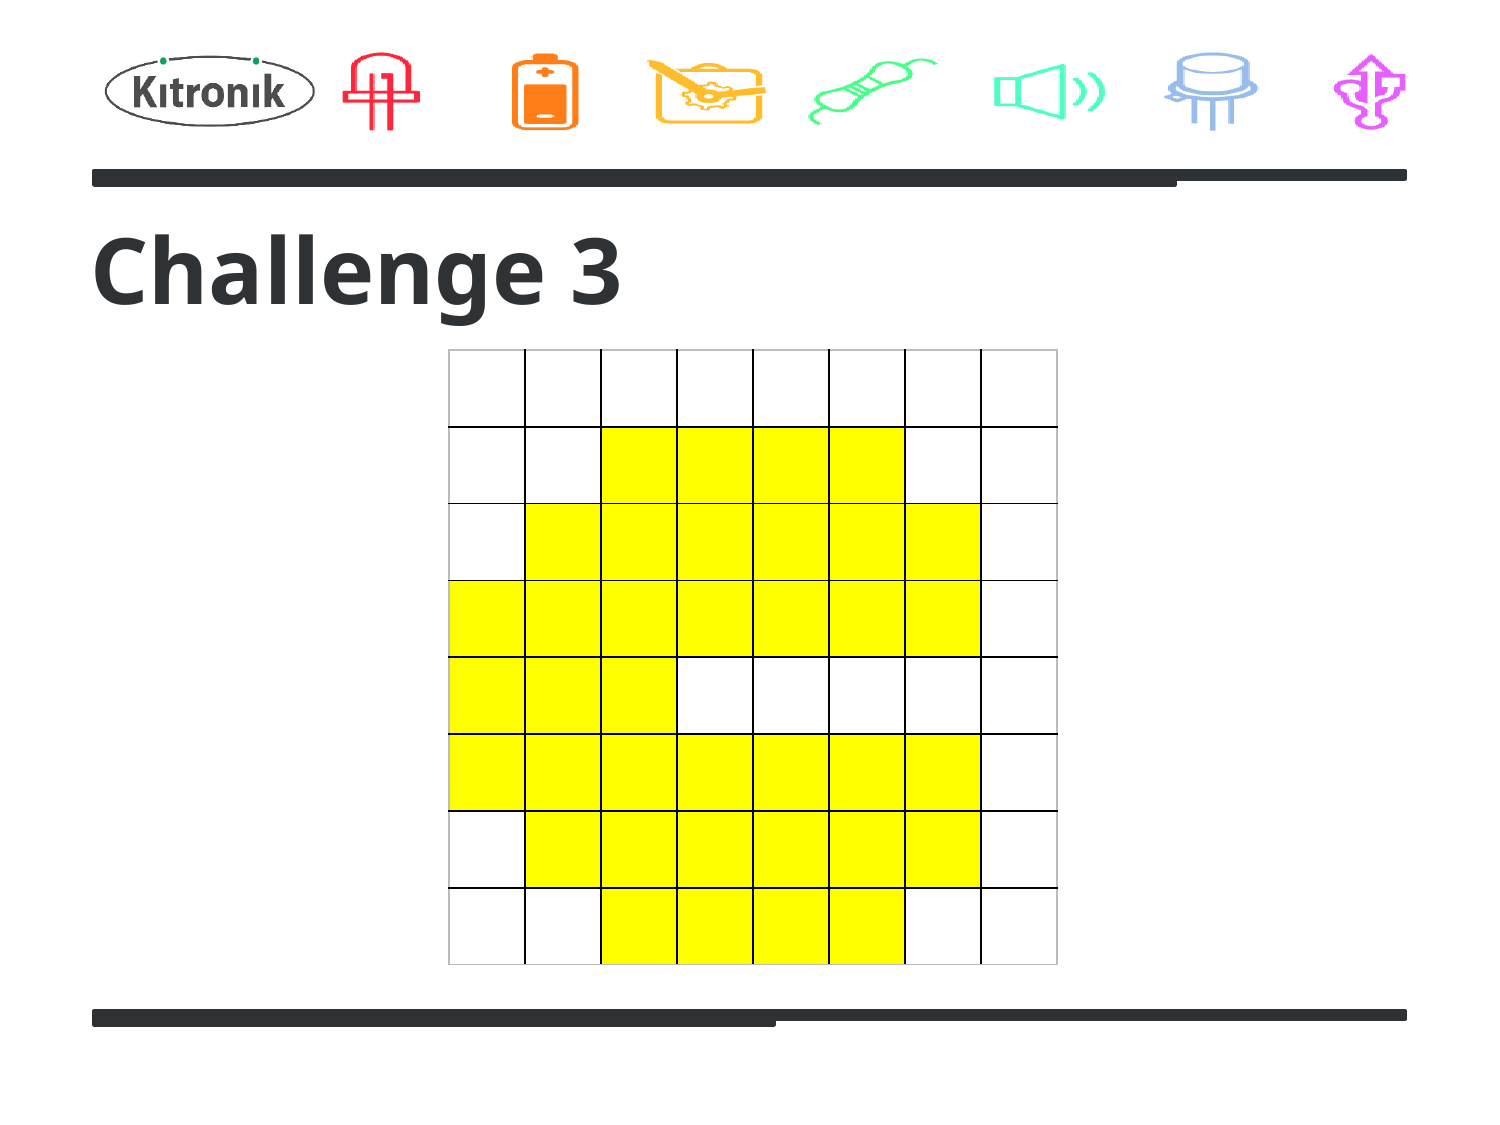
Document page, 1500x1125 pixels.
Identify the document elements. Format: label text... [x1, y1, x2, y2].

table_header [526, 351, 600, 426]
table_cell [982, 812, 1056, 887]
table_header [982, 351, 1056, 426]
table_cell [906, 889, 980, 964]
table_cell [450, 735, 524, 810]
table_cell [906, 735, 980, 810]
table_cell [830, 735, 904, 810]
table_cell [678, 504, 752, 580]
table_cell [526, 658, 600, 733]
table_cell [754, 428, 828, 503]
table_cell [754, 658, 828, 733]
table_cell [906, 581, 980, 656]
picture [94, 44, 325, 138]
table_header [602, 351, 676, 426]
table_header [906, 351, 980, 426]
text_box [92, 181, 1177, 187]
table_cell [830, 504, 904, 580]
table_cell [982, 428, 1056, 503]
table_cell [602, 581, 676, 656]
table_cell [678, 889, 752, 964]
table_cell [982, 889, 1056, 964]
table_header [754, 351, 828, 426]
table_cell [754, 889, 828, 964]
table_header [450, 351, 524, 426]
table_cell [906, 428, 980, 503]
table_cell [982, 581, 1056, 656]
table_cell [678, 812, 752, 887]
title Challenge 3 [75, 174, 1425, 362]
table_cell [526, 581, 600, 656]
table_cell [602, 428, 676, 503]
table_cell [982, 735, 1056, 810]
table_cell [526, 812, 600, 887]
table_cell [450, 581, 524, 656]
table_cell [678, 735, 752, 810]
table_header [830, 351, 904, 426]
picture [342, 52, 1406, 131]
table_cell [754, 504, 828, 580]
table_cell [906, 812, 980, 887]
table_cell [450, 428, 524, 503]
table_cell [754, 812, 828, 887]
table_cell [754, 735, 828, 810]
table_cell [830, 581, 904, 656]
table_cell [602, 812, 676, 887]
table_cell [450, 658, 524, 733]
table_cell [526, 735, 600, 810]
text_box [92, 1009, 1407, 1021]
table_cell [906, 504, 980, 580]
text_box [92, 1021, 776, 1027]
table_cell [450, 812, 524, 887]
table_cell [982, 658, 1056, 733]
table_cell [982, 504, 1056, 580]
table_cell [602, 735, 676, 810]
table_cell [830, 428, 904, 503]
table_cell [906, 658, 980, 733]
table_cell [450, 504, 524, 580]
table_cell [602, 658, 676, 733]
table_cell [678, 658, 752, 733]
table_header [678, 351, 752, 426]
table_cell [602, 889, 676, 964]
table_cell [526, 889, 600, 964]
table_cell [678, 428, 752, 503]
table_cell [678, 581, 752, 656]
table_cell [830, 889, 904, 964]
table_cell [526, 428, 600, 503]
table_cell [526, 504, 600, 580]
table_cell [830, 812, 904, 887]
table_cell [450, 889, 524, 964]
table_cell [602, 504, 676, 580]
text_box [92, 169, 1407, 181]
table_cell [830, 658, 904, 733]
table_cell [754, 581, 828, 656]
